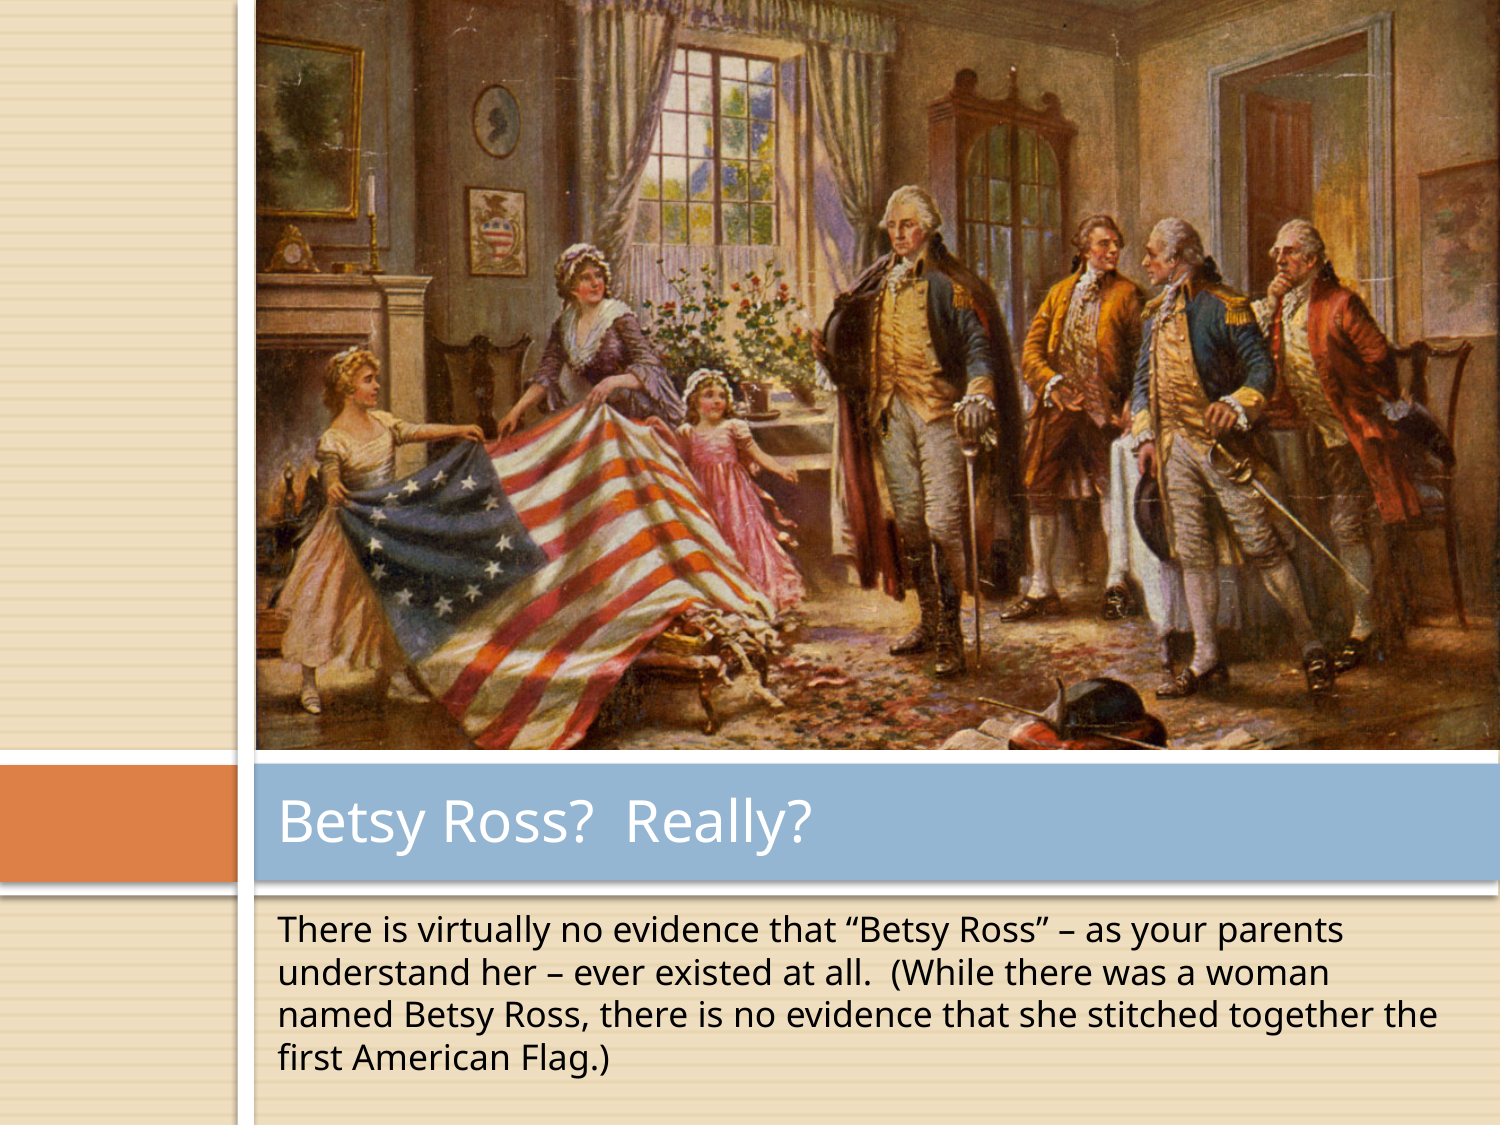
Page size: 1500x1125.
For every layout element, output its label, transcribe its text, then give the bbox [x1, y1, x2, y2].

title Betsy Ross? Really? [262, 762, 1463, 875]
picture [255, 0, 1500, 750]
list There is virtually no evidence that “Betsy Ross” – as your parents understand her – ever existed at all. (While there was a woman named Betsy Ross, there is no evidence that she stitched together the first American Flag.) [262, 900, 1463, 1063]
